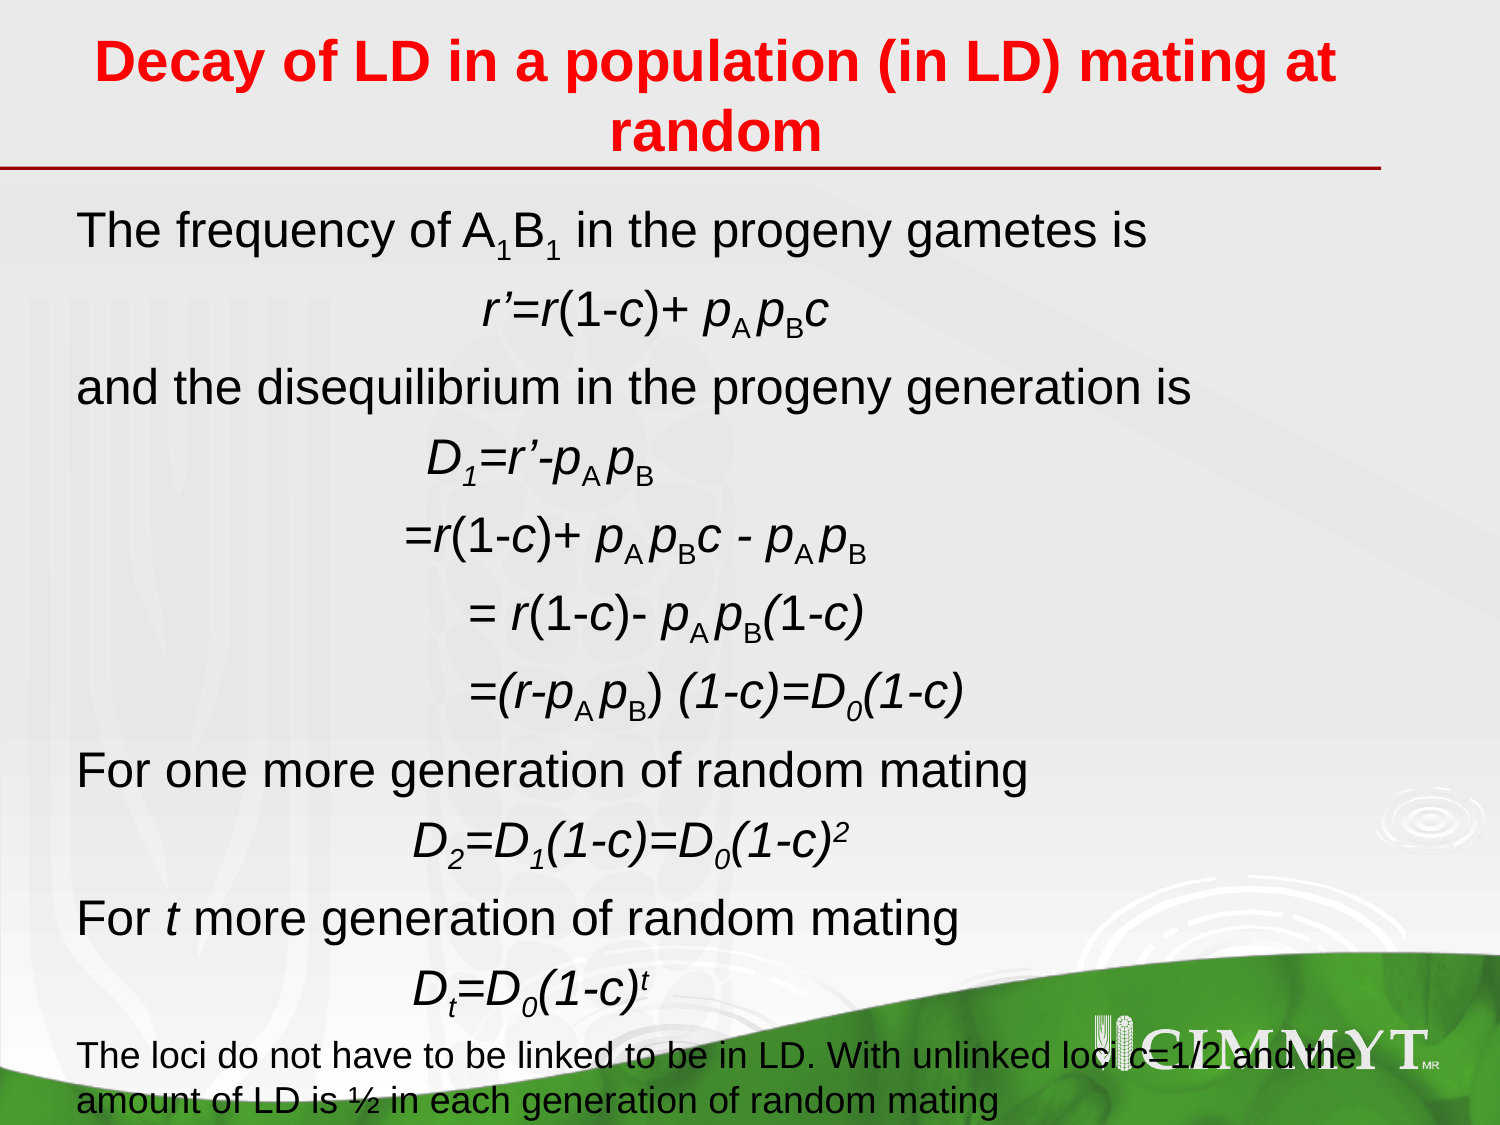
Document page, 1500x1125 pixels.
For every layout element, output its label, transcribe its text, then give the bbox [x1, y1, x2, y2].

title Decay of LD in a population (in LD) mating at random [41, 0, 1392, 187]
picture [0, 946, 1500, 1125]
list The frequency of A1B1 in the progeny gametes is r’=r(1-c)+ pA pBc and the disequilibrium in the progeny generation is D1=r’-pA pB =r(1-c)+ pA pBc - pA pB = r(1-c)- pA pB(1-c) =(r-pA pB) (1-c)=D0(1-c) For one more generation of random mating D2=D1(1-c)=D0(1-c)2 For t more generation of random mating Dt=D0(1-c)t The loci do not have to be linked to be in LD. With unlinked loci c=1/2 and the amount of LD is ½ in each generation of random mating [61, 190, 1412, 1114]
